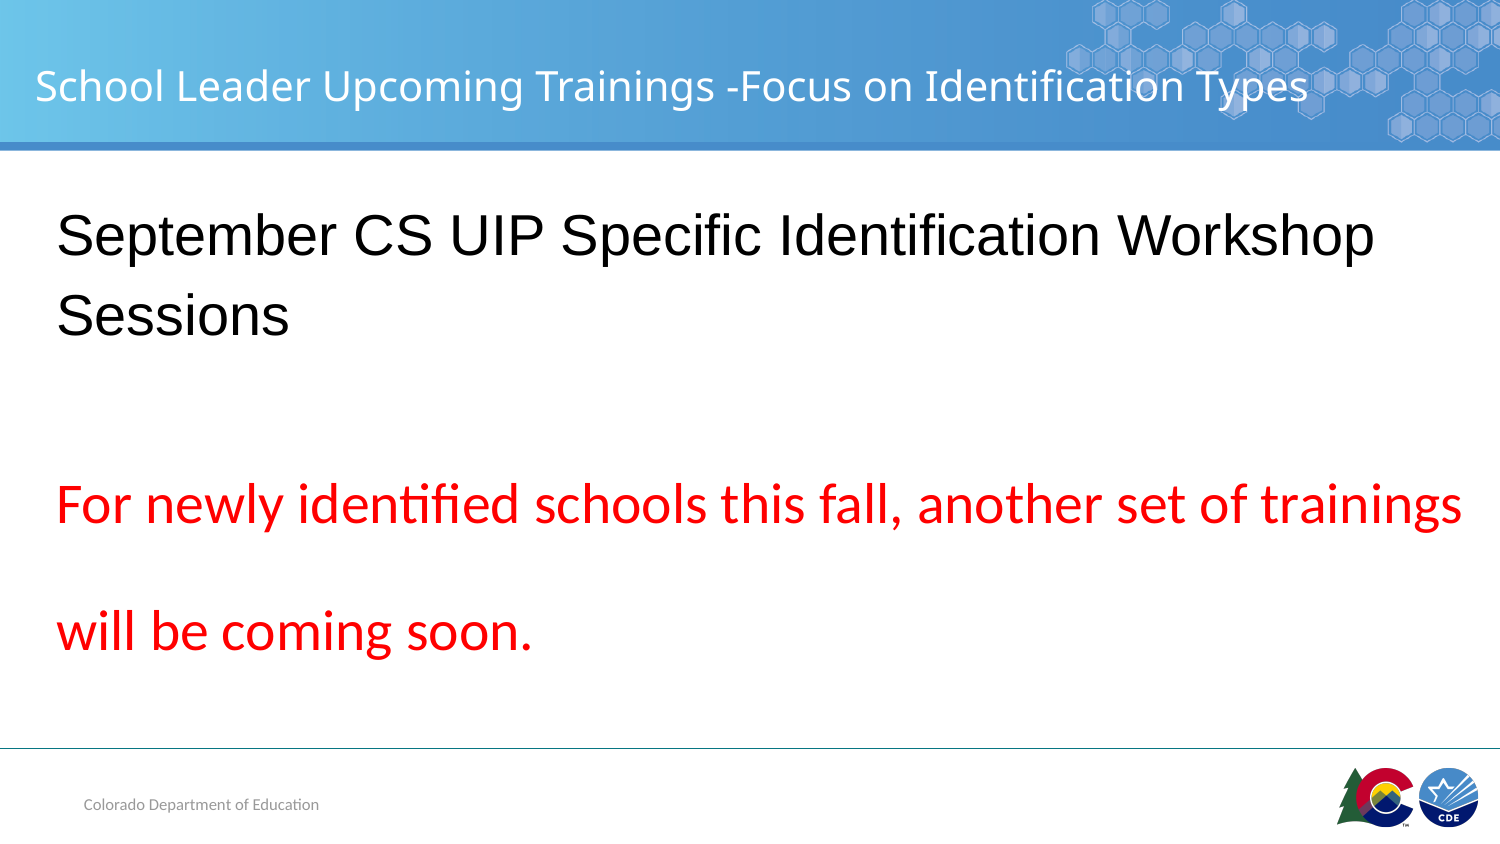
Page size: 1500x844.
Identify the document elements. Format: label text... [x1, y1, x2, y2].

list September CS UIP Specific Identification Workshop Sessions For newly identified schools this fall, another set of trainings will be coming soon. [56, 187, 1473, 712]
picture [1336, 767, 1479, 828]
picture [0, 0, 1500, 151]
title School Leader Upcoming Trainings -Focus on Identification Types [34, 37, 1433, 132]
